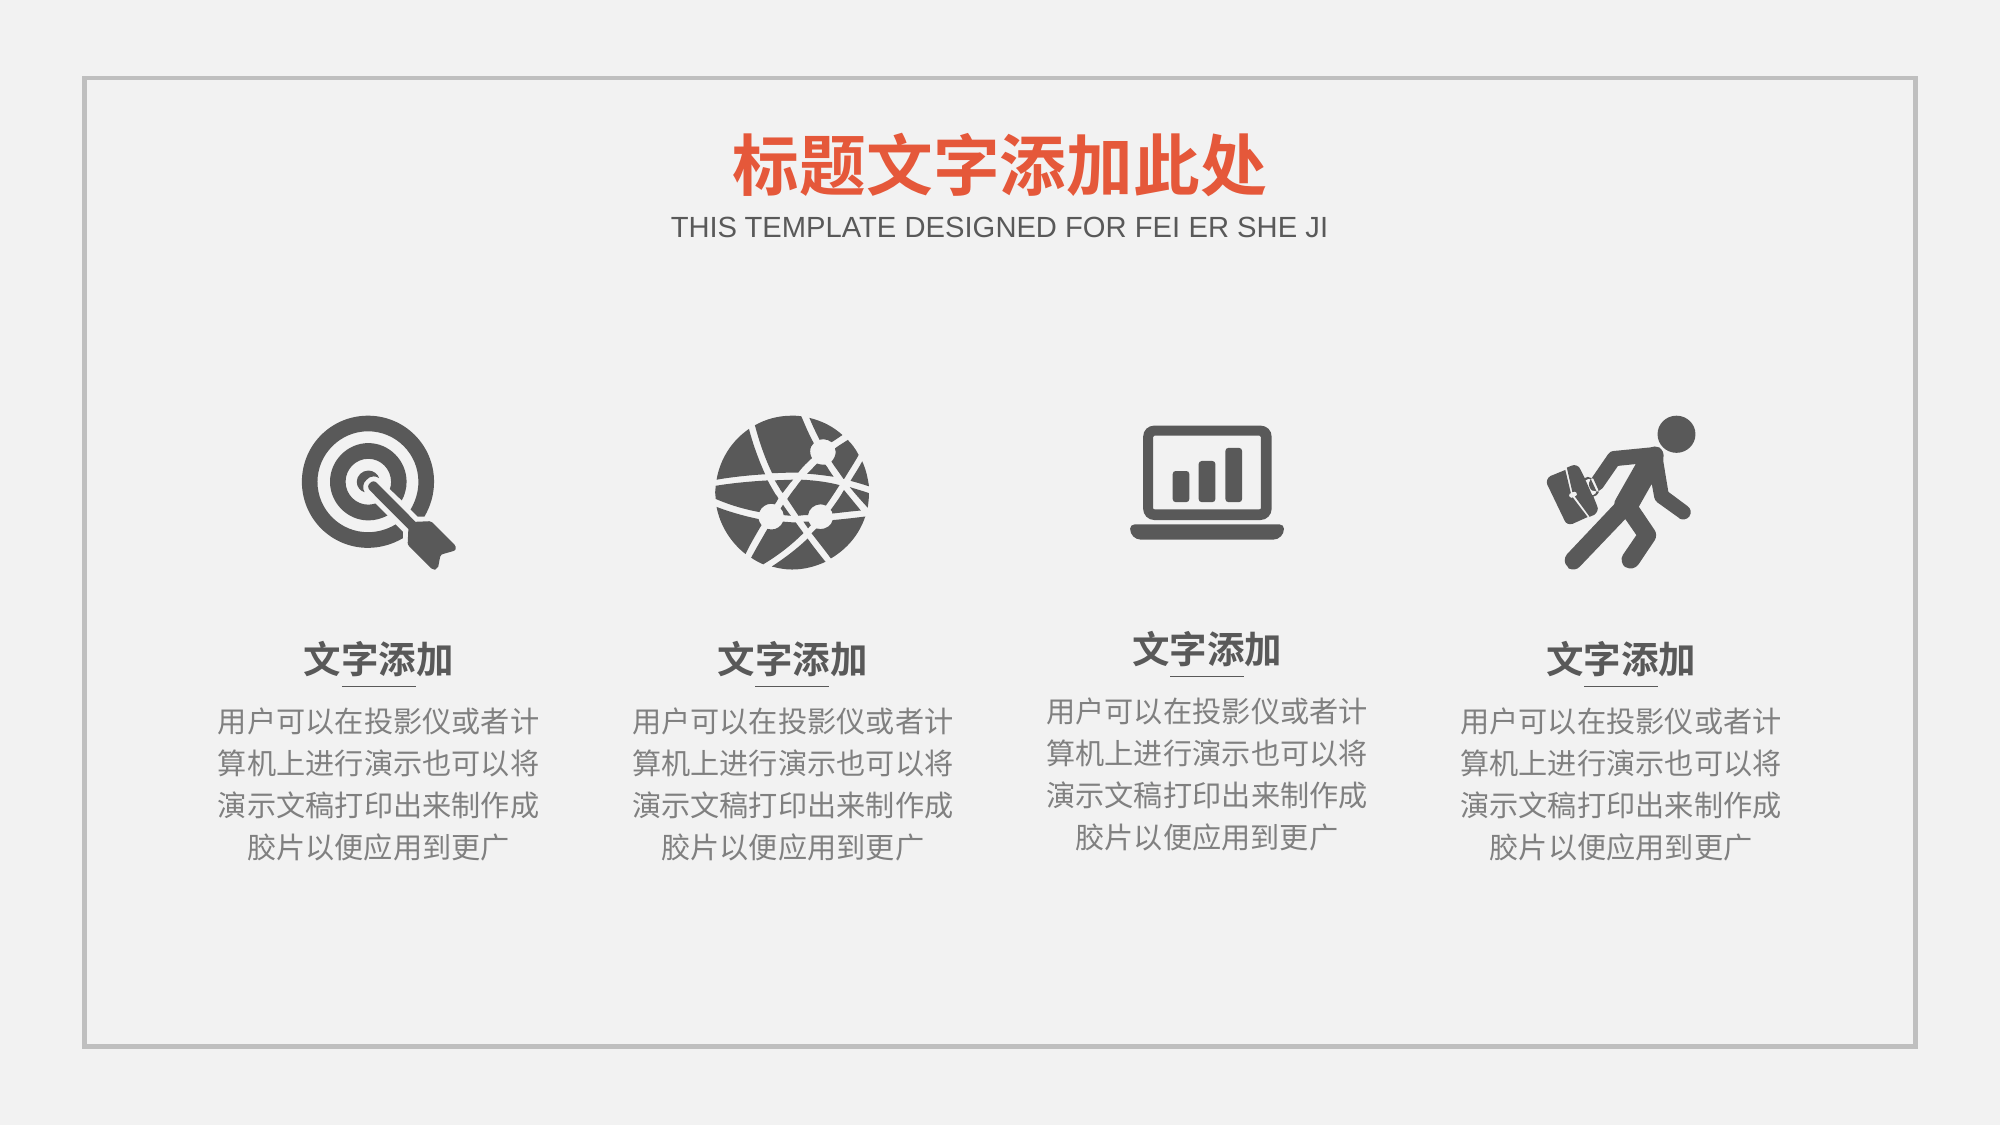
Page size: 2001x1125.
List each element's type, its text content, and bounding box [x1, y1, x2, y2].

text_box 标题文字添加此处 [718, 116, 1282, 201]
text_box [608, 415, 977, 875]
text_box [194, 415, 563, 875]
text_box THIS TEMPLATE DESIGNED FOR FEI ER SHE JI [599, 201, 1401, 251]
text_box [1023, 425, 1391, 865]
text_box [1437, 415, 1805, 875]
